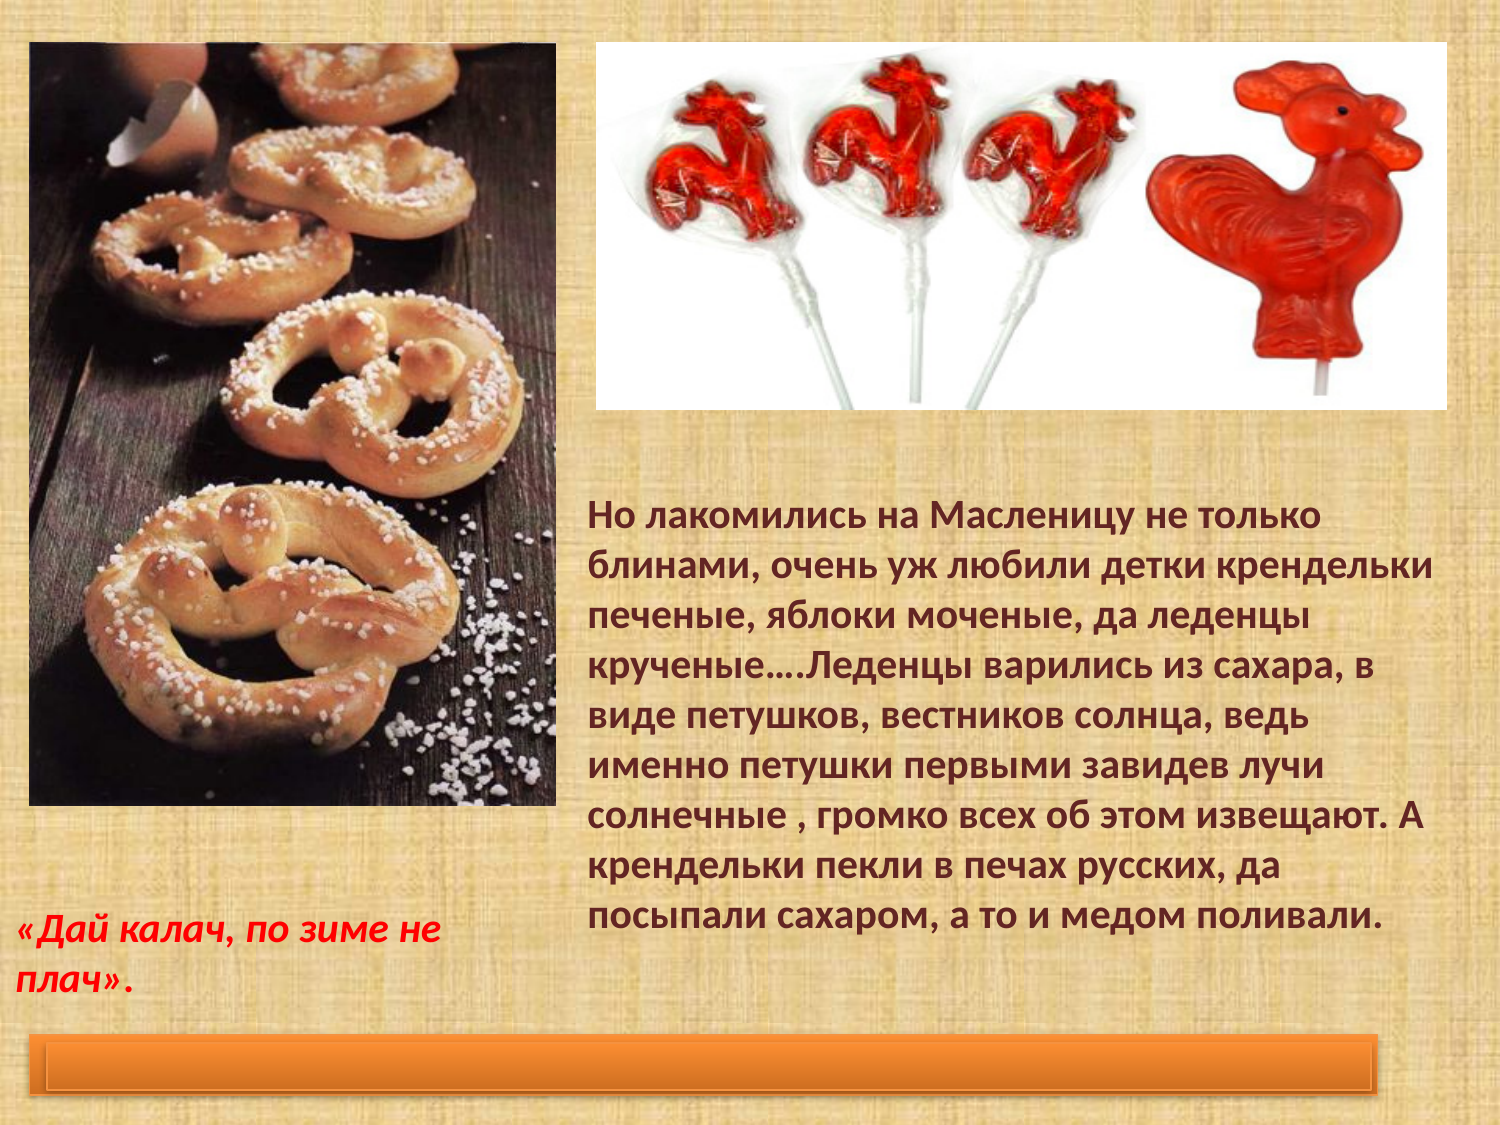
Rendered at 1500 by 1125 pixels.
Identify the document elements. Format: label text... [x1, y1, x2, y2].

text_box «Дай калач, по зиме не плач». [0, 893, 585, 1008]
text_box Но лакомились на Масленицу не только блинами, очень уж любили детки крендельки печеные, яблоки моченые, да леденцы крученые….Леденцы варились из сахара, в виде петушков, вестников солнца, ведь именно петушки первыми завидев лучи солнечные , громко всех об этом извещают. А крендельки пекли в печах русских, да посыпали сахаром, а то и медом поливали. [572, 479, 1471, 945]
text_box [46, 1042, 1372, 1091]
picture [0, 0, 1500, 1125]
